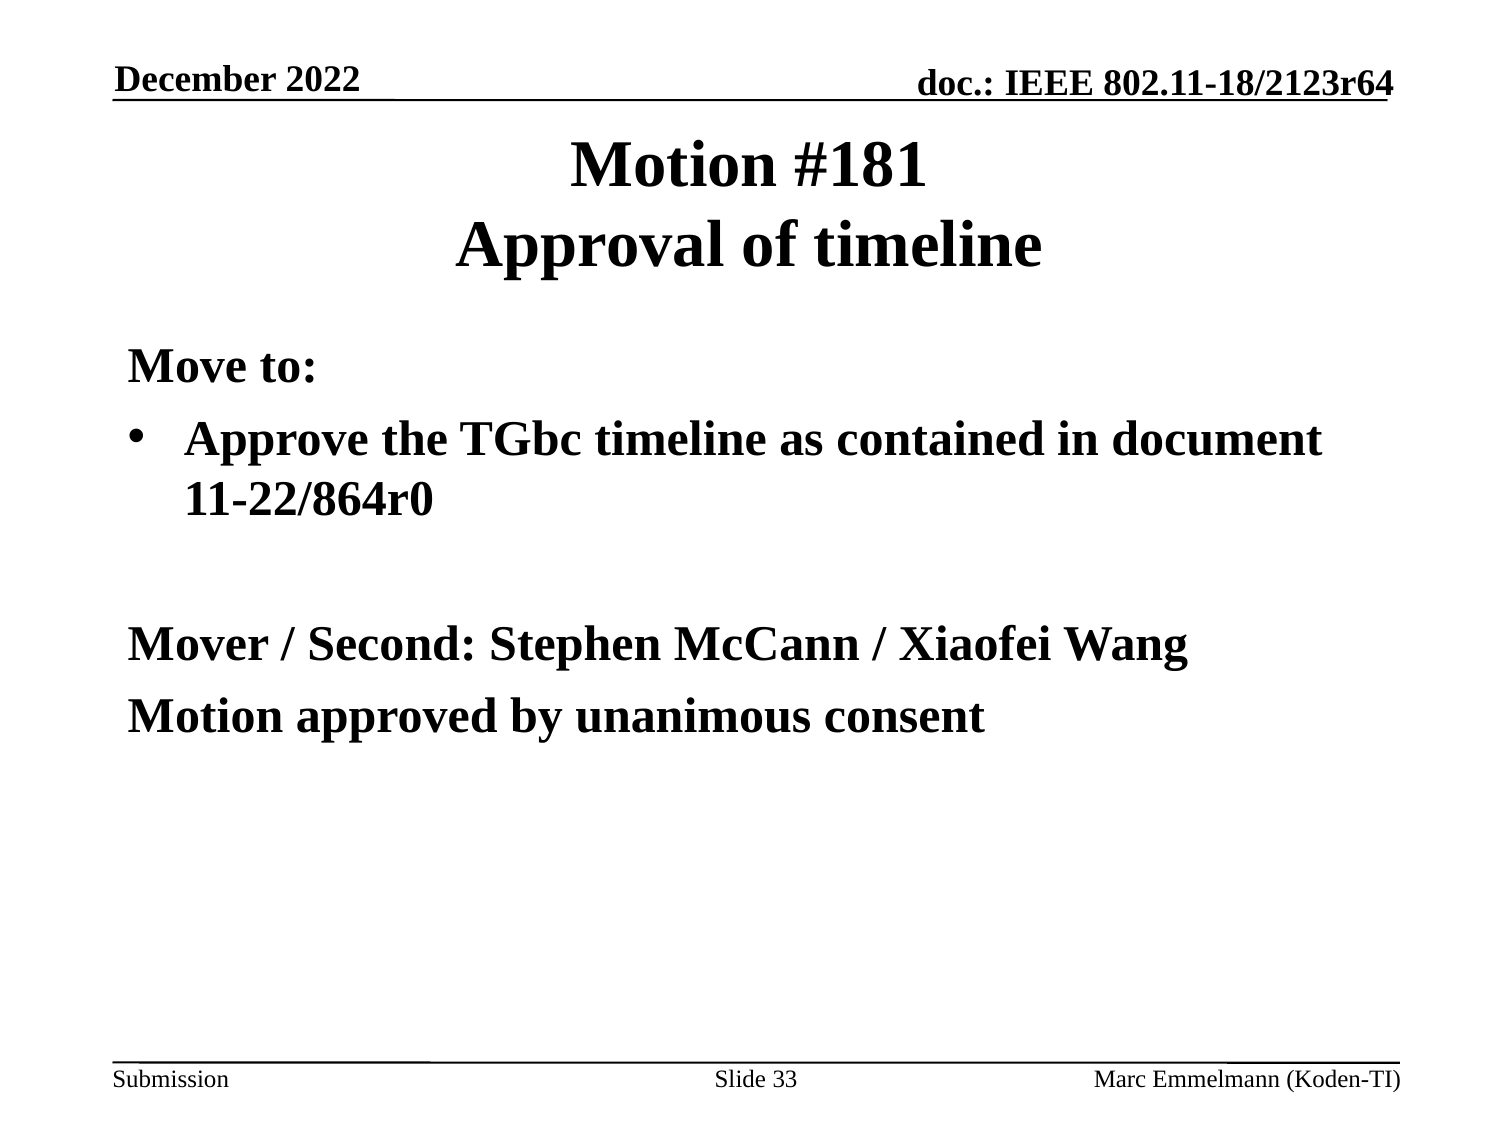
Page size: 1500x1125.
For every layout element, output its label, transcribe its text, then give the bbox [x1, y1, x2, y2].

list Move to: Approve the TGbc timeline as contained in document 11-22/864r0 Mover / Second: Stephen McCann / Xiaofei Wang Motion approved by unanimous consent [112, 324, 1388, 1000]
slide_number Slide 33 [712, 1061, 800, 1123]
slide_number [114, 54, 423, 100]
footer Marc Emmelmann (Koden-TI) [878, 1061, 1402, 1093]
title Motion #181 Approval of timeline [112, 112, 1388, 288]
